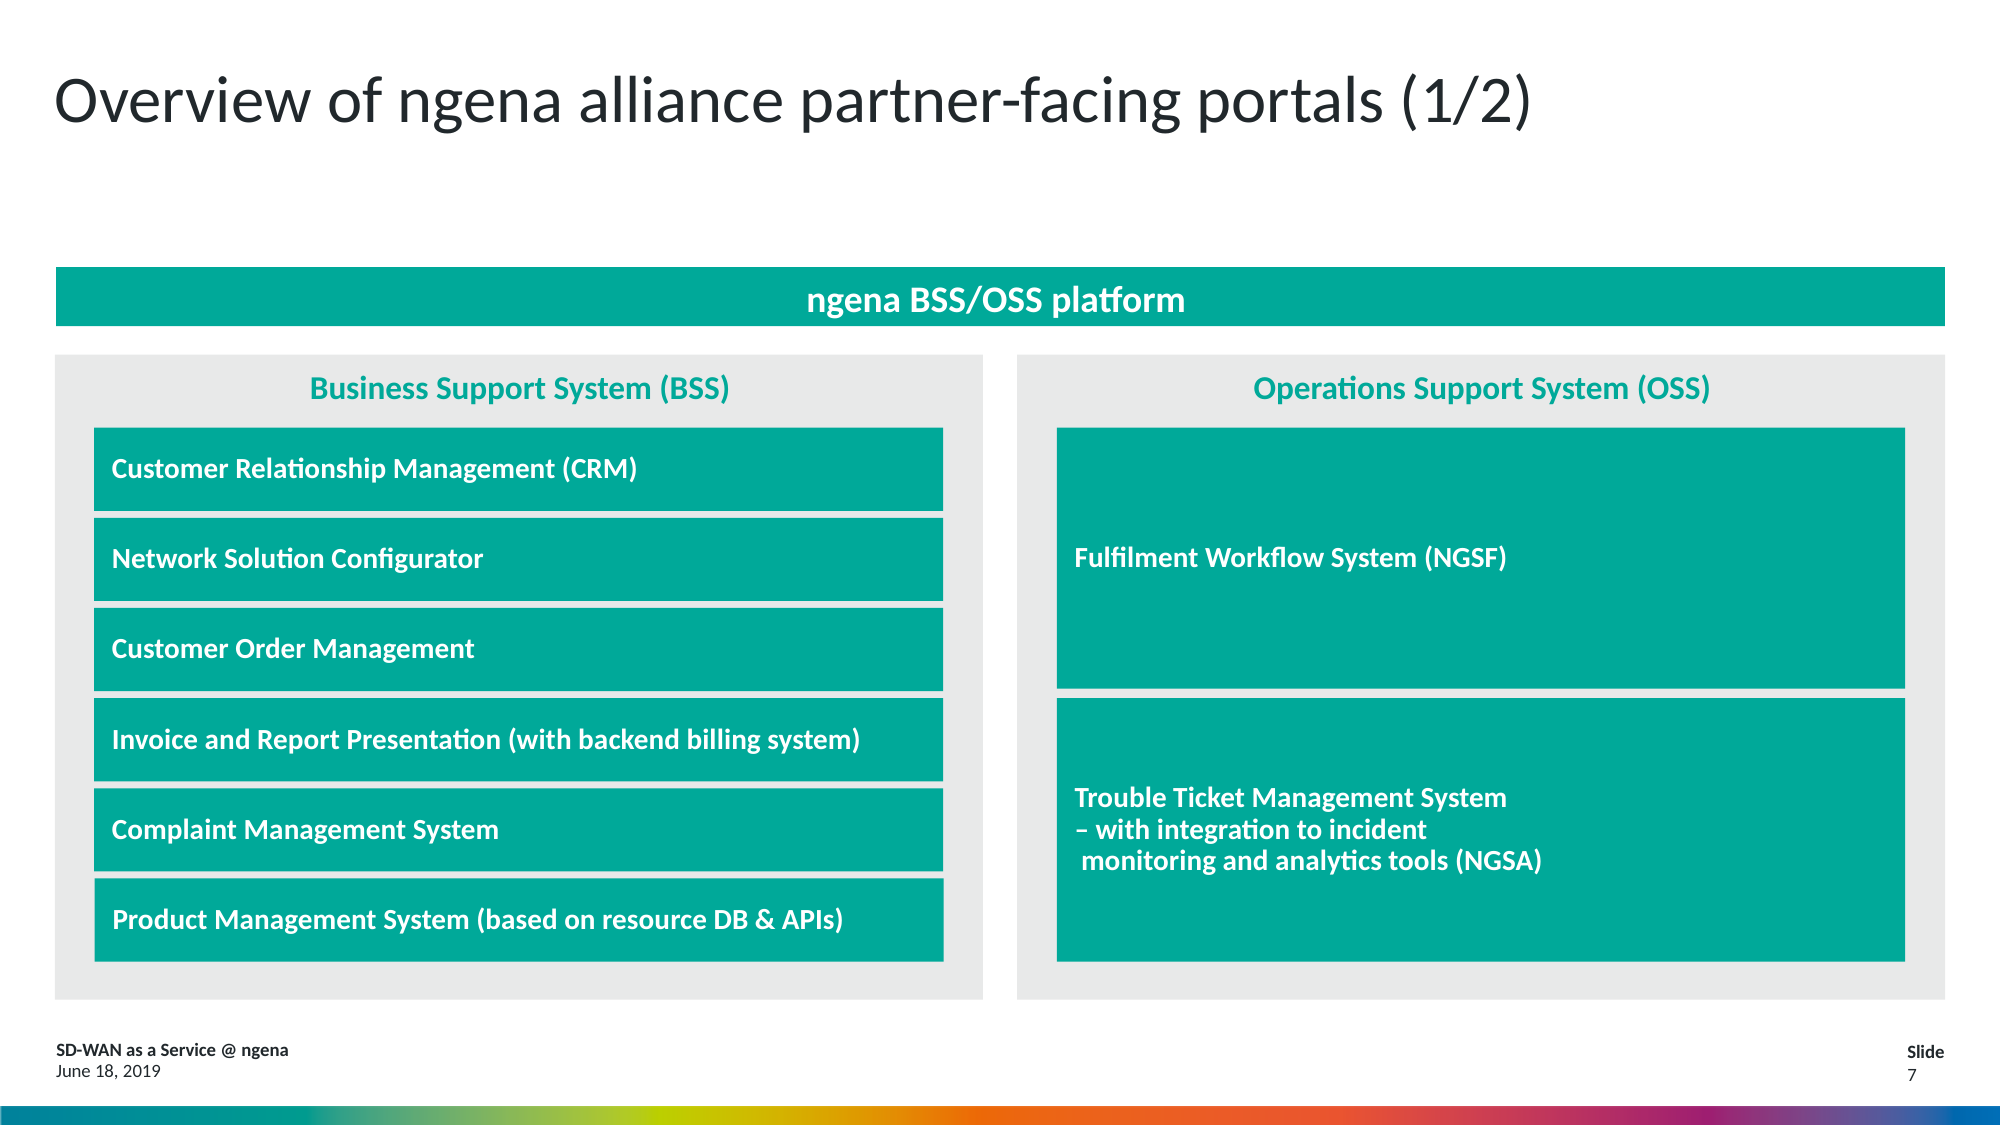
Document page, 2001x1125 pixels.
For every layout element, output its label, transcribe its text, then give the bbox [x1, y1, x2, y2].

title Overview of ngena alliance partner-facing portals (1/2) [54, 64, 1945, 201]
text_box ngena BSS/OSS platform [56, 267, 1945, 327]
slide_number Slide 6 [1907, 1040, 1969, 1090]
footer SD-WAN as a Service @ ngena [54, 1040, 363, 1064]
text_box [1056, 427, 1906, 962]
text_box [94, 427, 944, 962]
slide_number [56, 1064, 297, 1084]
text_box Operations Support System (OSS) [1017, 354, 1946, 1000]
picture [0, 1106, 2000, 1125]
text_box Business Support System (BSS) [54, 354, 983, 1000]
